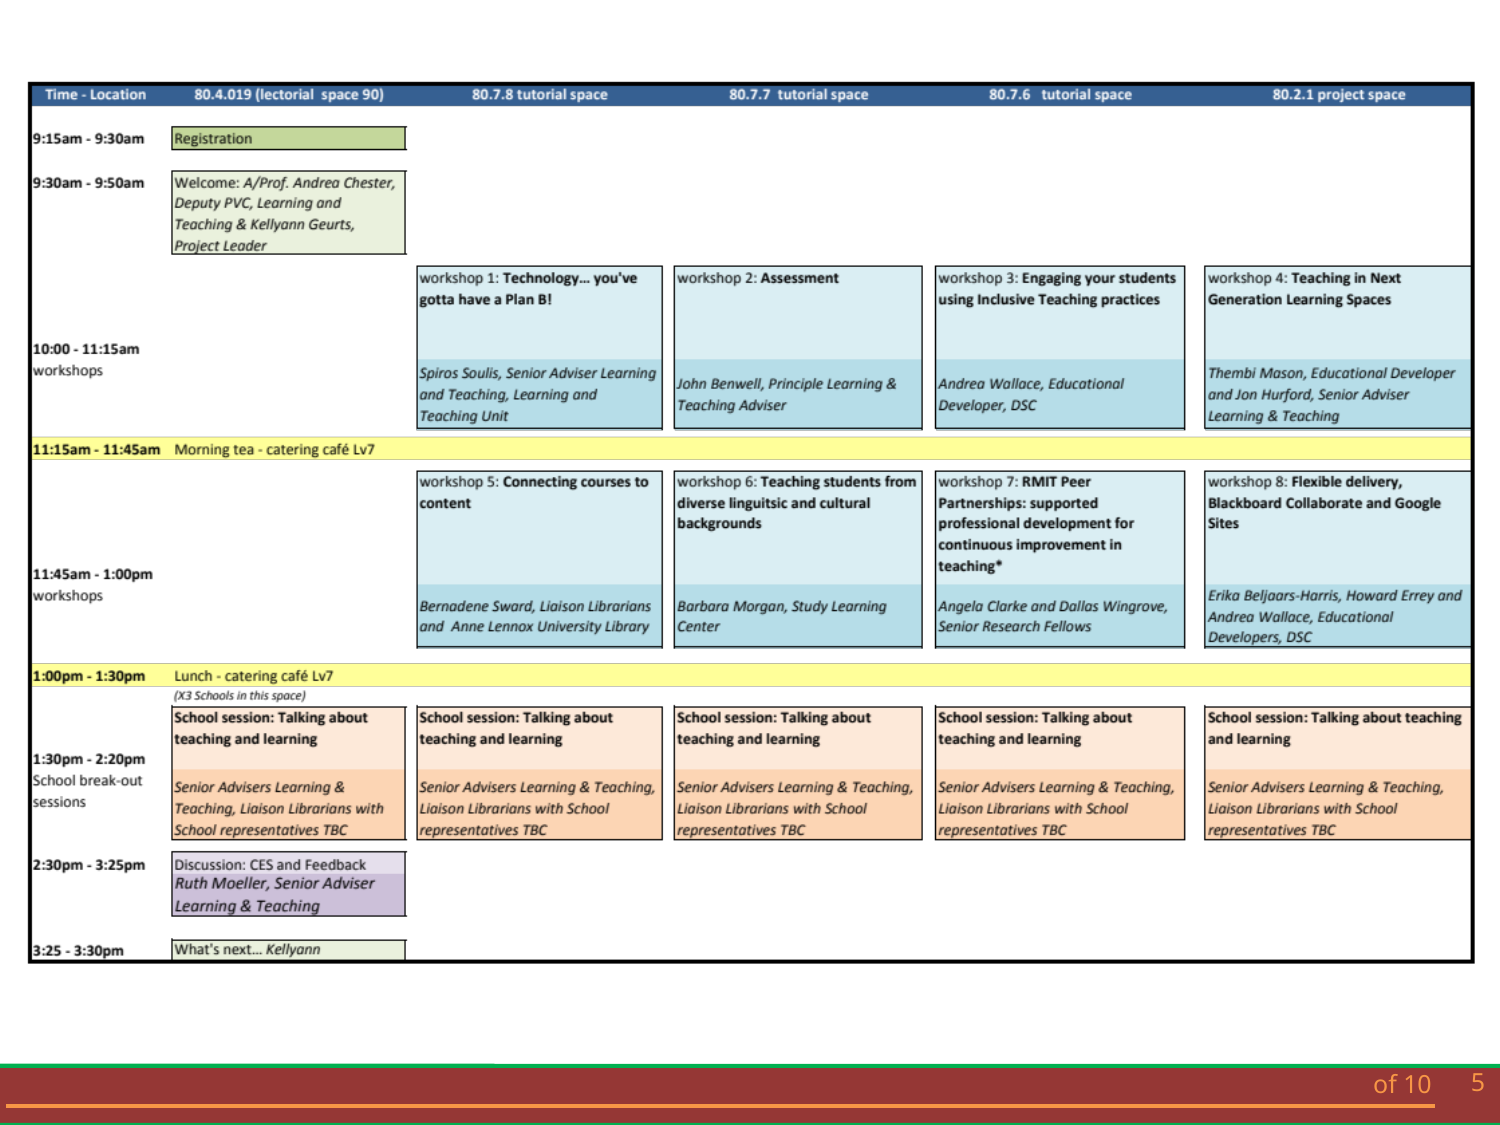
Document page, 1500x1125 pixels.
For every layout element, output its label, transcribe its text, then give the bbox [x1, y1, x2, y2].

text_box [0, 1070, 1500, 1125]
slide_number 5 [1447, 1070, 1500, 1118]
text_box of 10 [1316, 1071, 1447, 1118]
picture [0, 3, 1500, 1064]
